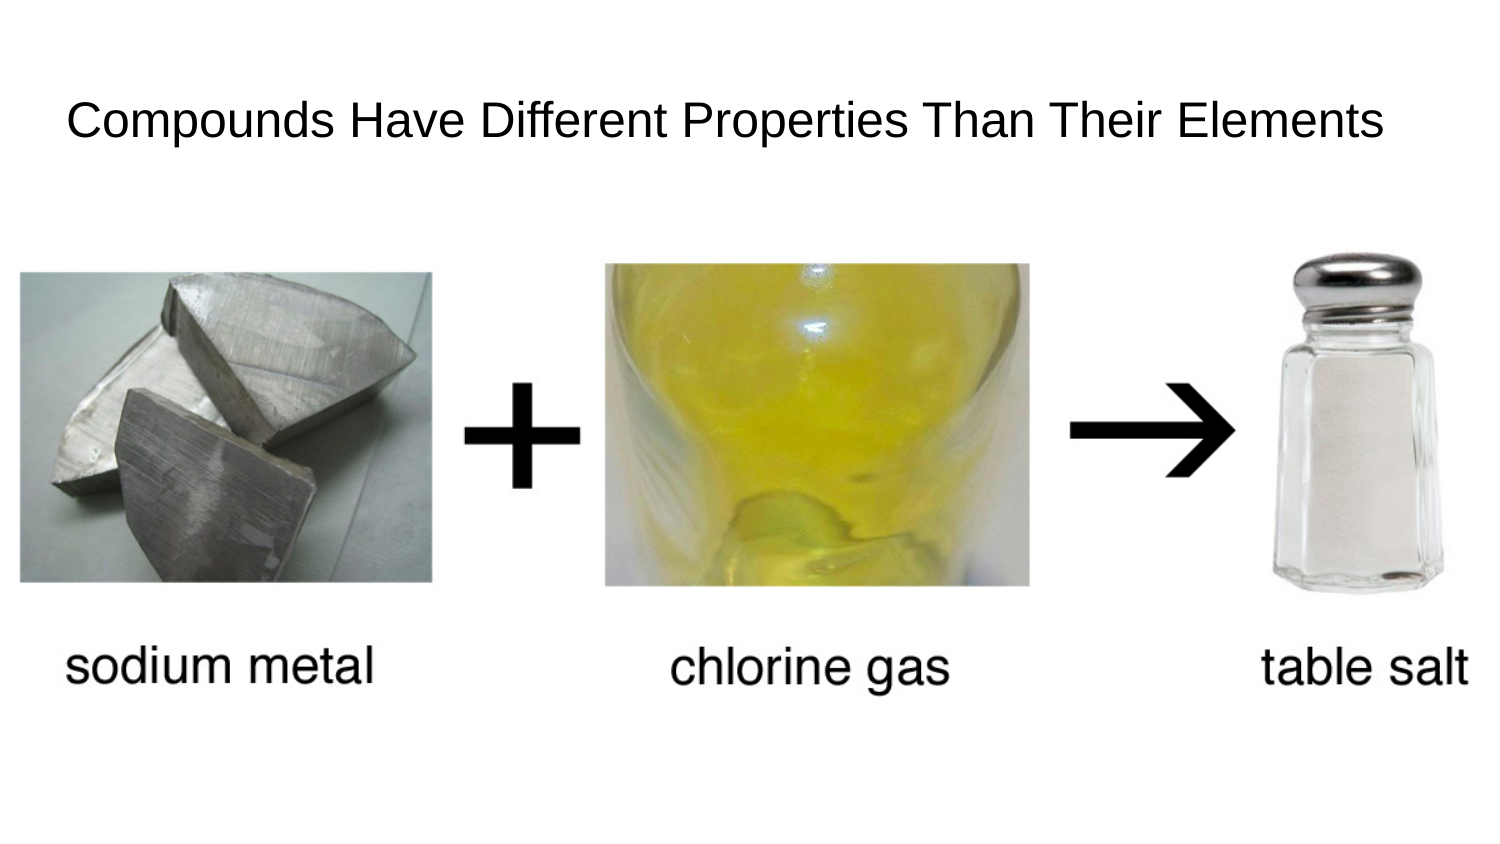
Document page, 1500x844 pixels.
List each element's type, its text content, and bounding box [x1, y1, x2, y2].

title Compounds Have Different Properties Than Their Elements [51, 72, 1449, 167]
picture [0, 217, 1500, 722]
